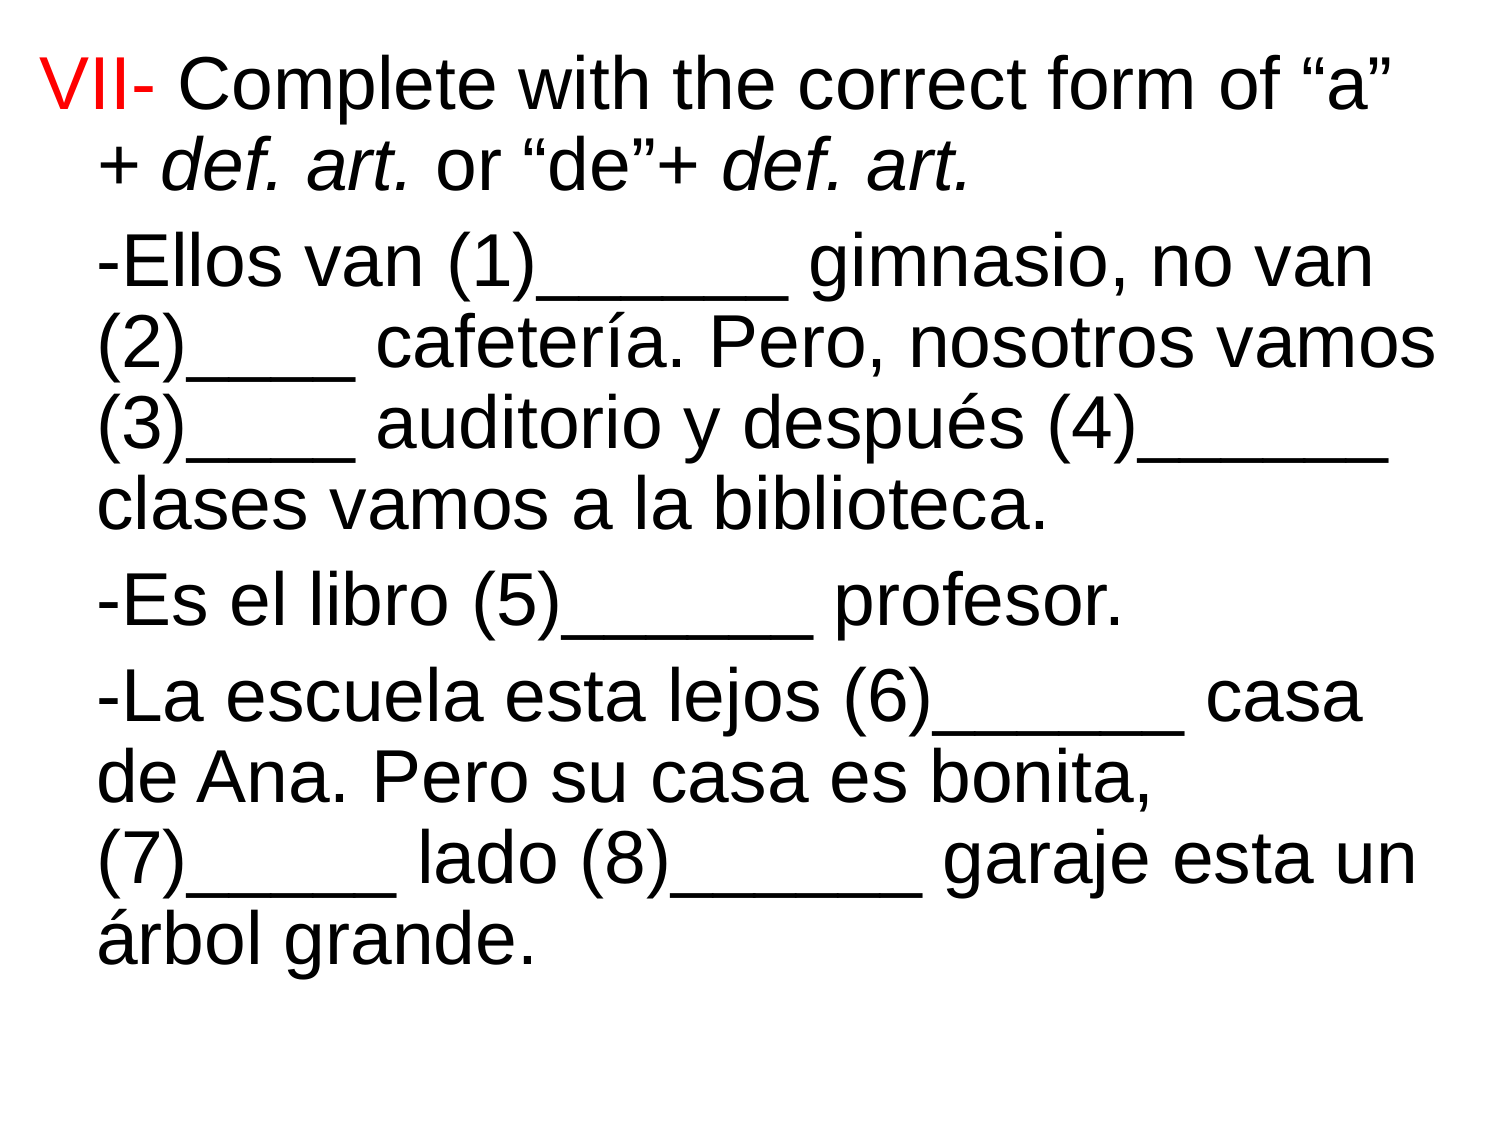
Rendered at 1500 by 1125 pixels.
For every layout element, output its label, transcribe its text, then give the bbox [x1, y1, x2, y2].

text_box VII- Complete with the correct form of “a” + def. art. or “de”+ def. art. -Ellos van (1)______ gimnasio, no van (2)____ cafetería. Pero, nosotros vamos (3)____ auditorio y después (4)______ clases vamos a la biblioteca. -Es el libro (5)______ profesor. -La escuela esta lejos (6)______ casa de Ana. Pero su casa es bonita, (7)_____ lado (8)______ garaje esta un árbol grande. [24, 37, 1463, 1038]
